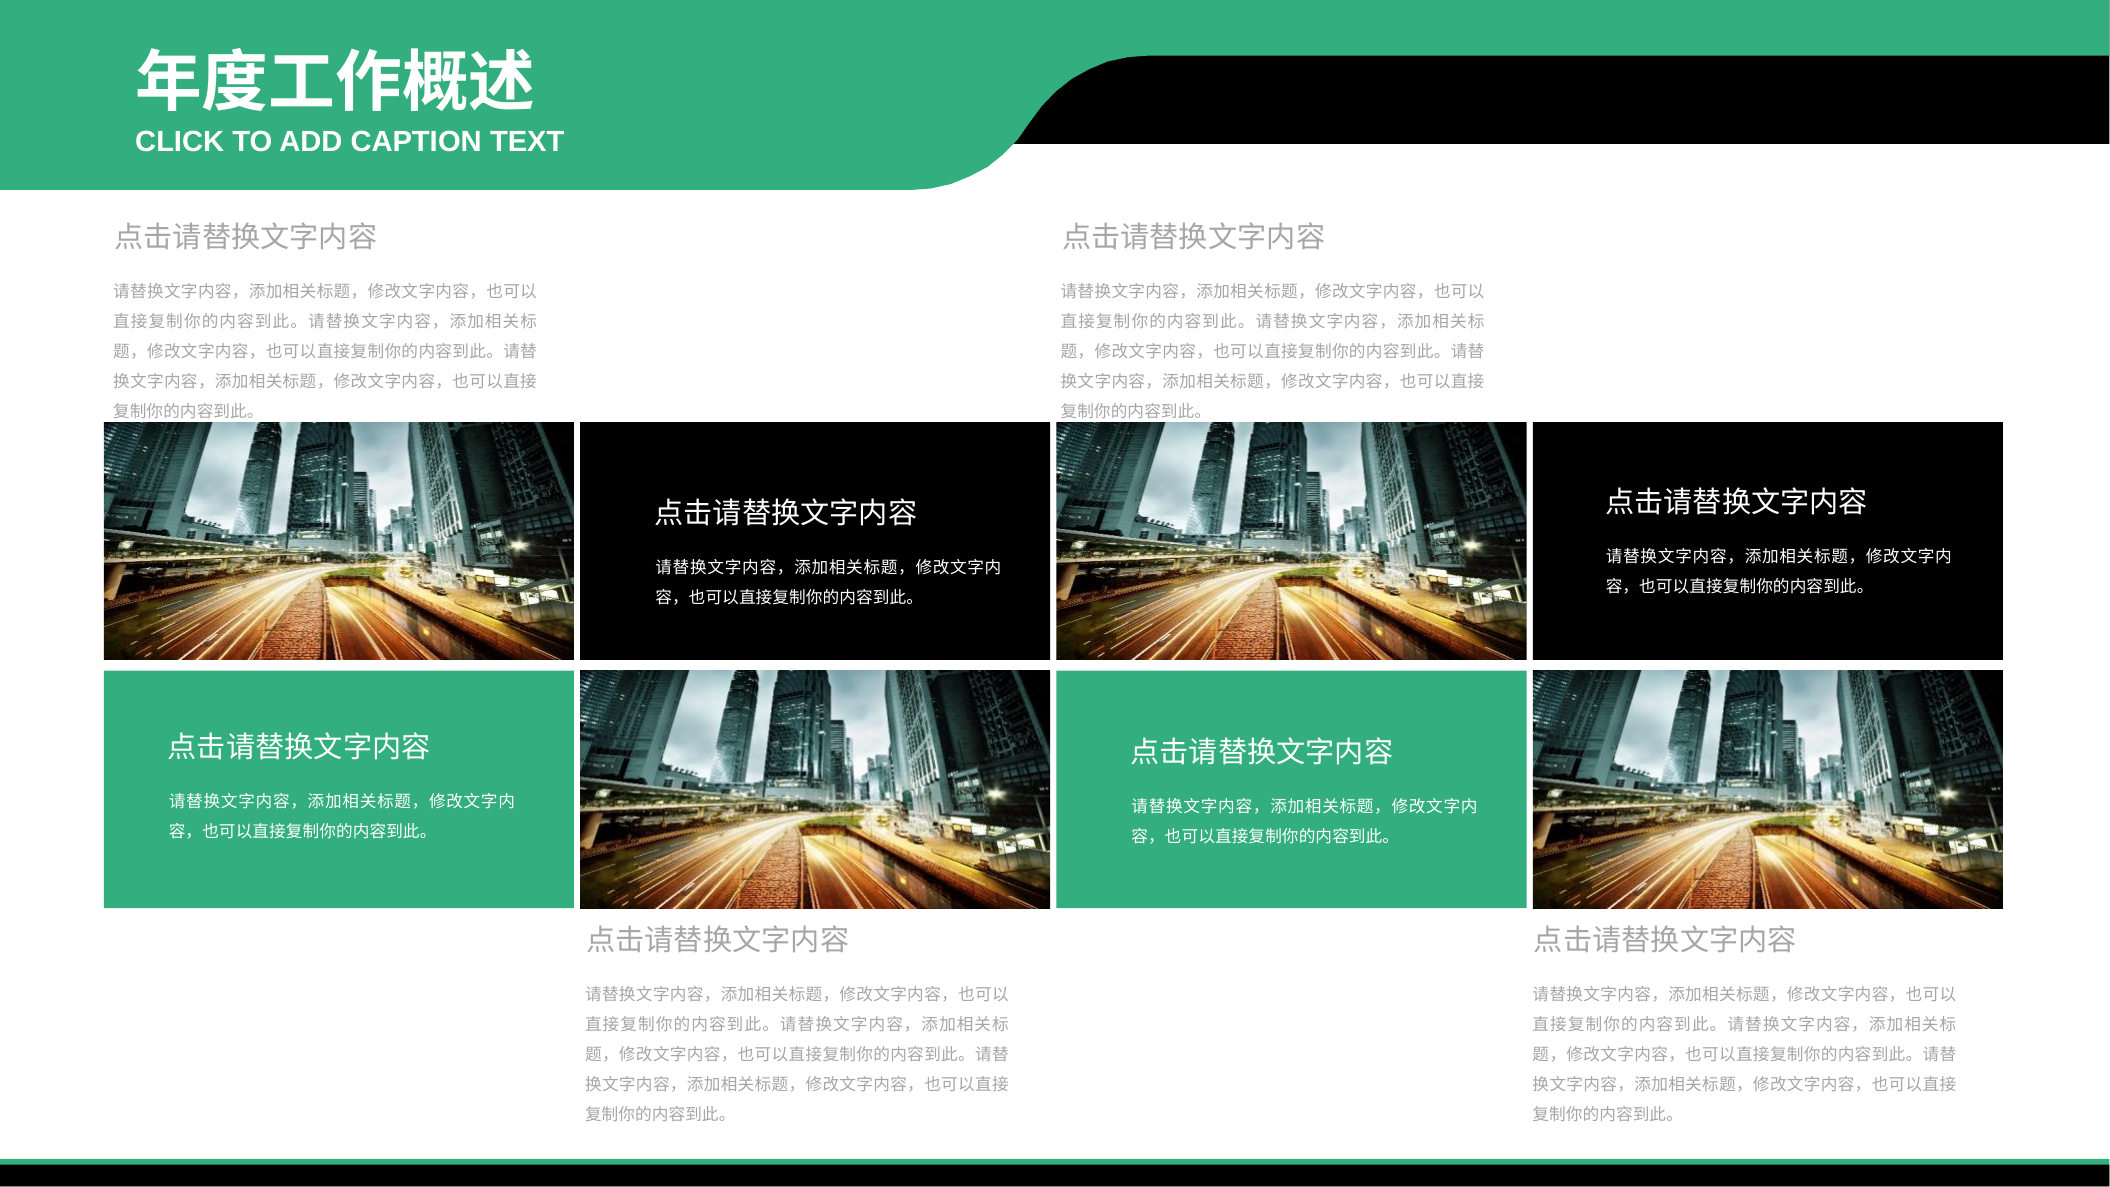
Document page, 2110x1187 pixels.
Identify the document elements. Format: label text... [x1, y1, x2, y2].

text_box 请替换文字内容，添加相关标题，修改文字内容，也可以直接复制你的内容到此。请替换文字内容，添加相关标题，修改文字内容，也可以直接复制你的内容到此。请替换文字内容，添加相关标题，修改文字内容，也可以直接复制你的内容到此。 [113, 270, 538, 421]
text_box 请替换文字内容，添加相关标题，修改文字内容，也可以直接复制你的内容到此。 [1605, 536, 1953, 597]
text_box [1056, 670, 1527, 909]
text_box 点击请替换文字内容 [167, 728, 436, 764]
text_box 请替换文字内容，添加相关标题，修改文字内容，也可以直接复制你的内容到此。 [168, 781, 516, 841]
text_box 请替换文字内容，添加相关标题，修改文字内容，也可以直接复制你的内容到此。 [655, 546, 1002, 607]
text_box [580, 670, 1051, 909]
text_box 请替换文字内容，添加相关标题，修改文字内容，也可以直接复制你的内容到此。 [1131, 785, 1479, 846]
text_box [580, 422, 1051, 660]
text_box 请替换文字内容，添加相关标题，修改文字内容，也可以直接复制你的内容到此。请替换文字内容，添加相关标题，修改文字内容，也可以直接复制你的内容到此。请替换文字内容，添加相关标题，修改文字内容，也可以直接复制你的内容到此。 [1532, 974, 1958, 1124]
text_box 点击请替换文字内容 [654, 494, 923, 530]
text_box 点击请替换文字内容 [1604, 483, 1873, 519]
text_box [1532, 422, 2003, 660]
text_box 年度工作概述 [135, 38, 596, 119]
text_box 请替换文字内容，添加相关标题，修改文字内容，也可以直接复制你的内容到此。请替换文字内容，添加相关标题，修改文字内容，也可以直接复制你的内容到此。请替换文字内容，添加相关标题，修改文字内容，也可以直接复制你的内容到此。 [1060, 270, 1486, 421]
text_box 点击请替换文字内容 [114, 218, 423, 254]
text_box [103, 670, 574, 909]
text_box [1056, 422, 1527, 660]
text_box 点击请替换文字内容 [586, 921, 894, 957]
text_box 点击请替换文字内容 [1130, 732, 1399, 769]
text_box [103, 422, 574, 660]
text_box 点击请替换文字内容 [1062, 218, 1370, 254]
text_box 点击请替换文字内容 [1533, 921, 1842, 957]
text_box CLICK TO ADD CAPTION TEXT [135, 122, 596, 158]
text_box 请替换文字内容，添加相关标题，修改文字内容，也可以直接复制你的内容到此。请替换文字内容，添加相关标题，修改文字内容，也可以直接复制你的内容到此。请替换文字内容，添加相关标题，修改文字内容，也可以直接复制你的内容到此。 [585, 974, 1010, 1124]
text_box [1532, 670, 2003, 909]
